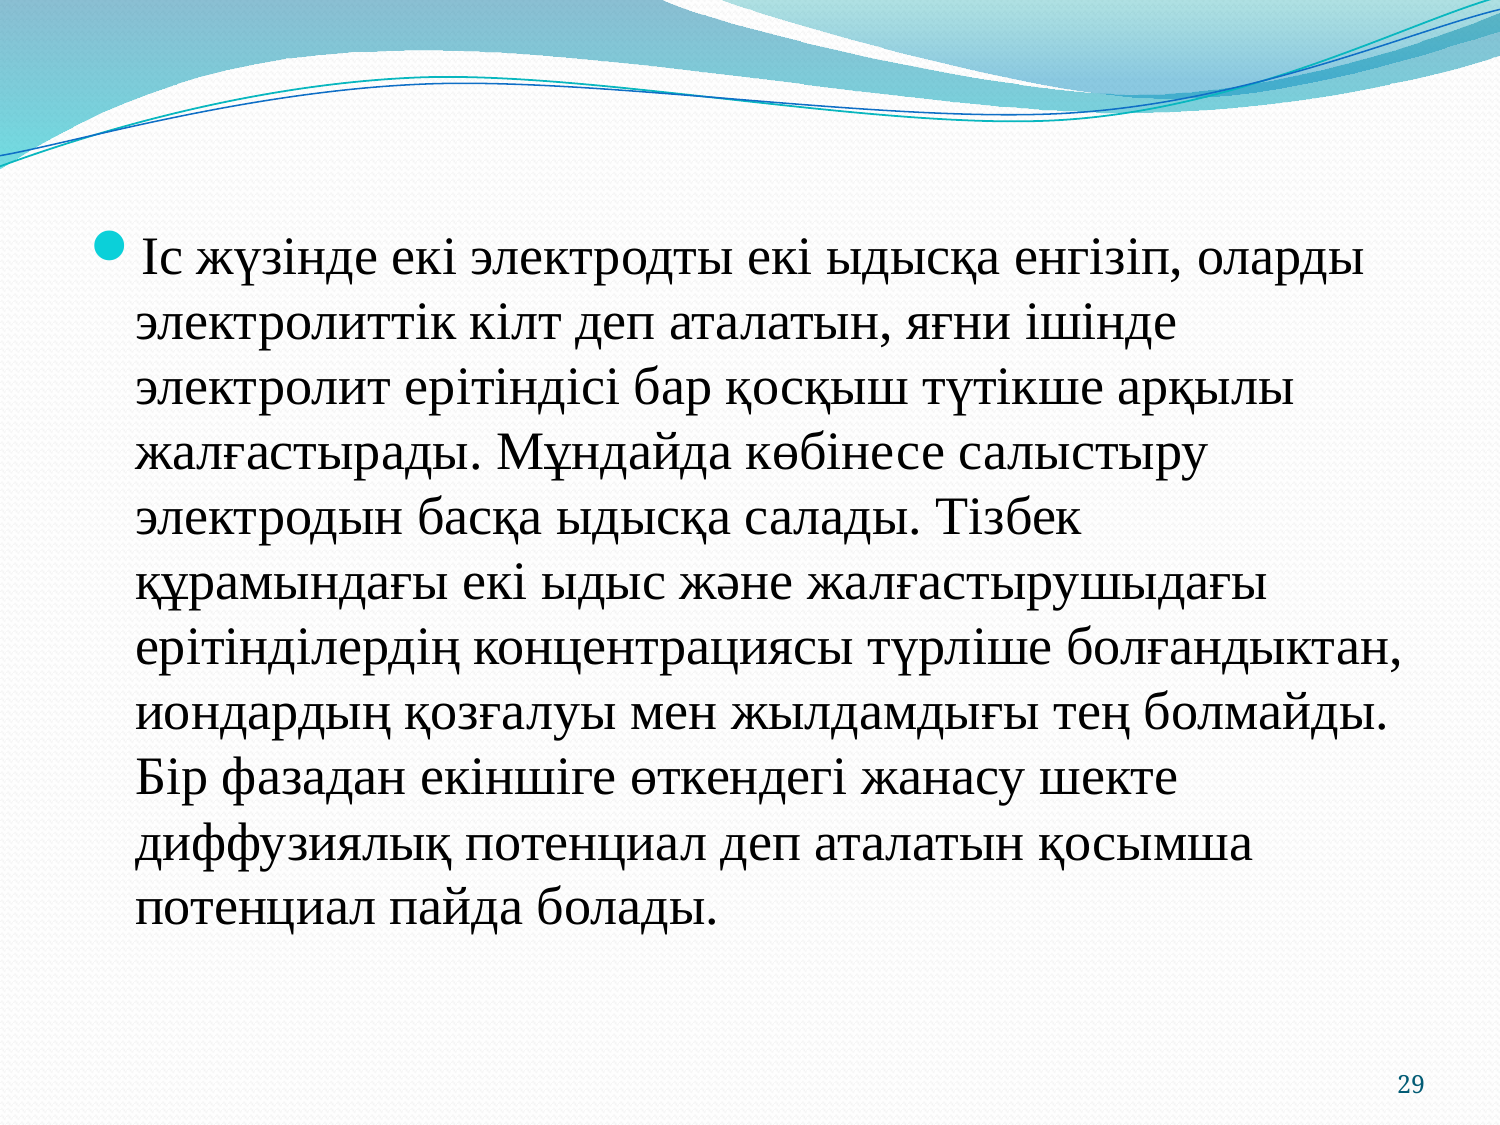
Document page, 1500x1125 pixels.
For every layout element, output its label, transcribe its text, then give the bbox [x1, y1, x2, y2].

list Іс жүзінде екі электродты екі ыдысқа енгізіп, оларды электролиттік кілт деп аталатын, яғни ішінде электролит ерітіндісі бар қосқыш түтікше арқылы жалғастырады. Мұндайда көбінесе салыстыру электродын басқа ыдысқа салады. Тізбек құрамындағы екі ыдыс және жалғастырушыдағы ерітінділердің концентрациясы түрліше болғандыктан, иондардың қозғалуы мен жылдамдығы тең болмайды. Бір фазадан екіншіге өткендегі жанасу шекте диффузиялық потенциал деп аталатын қосымша потенциал пайда болады. [74, 212, 1426, 1038]
slide_number 29 [1299, 1042, 1425, 1103]
